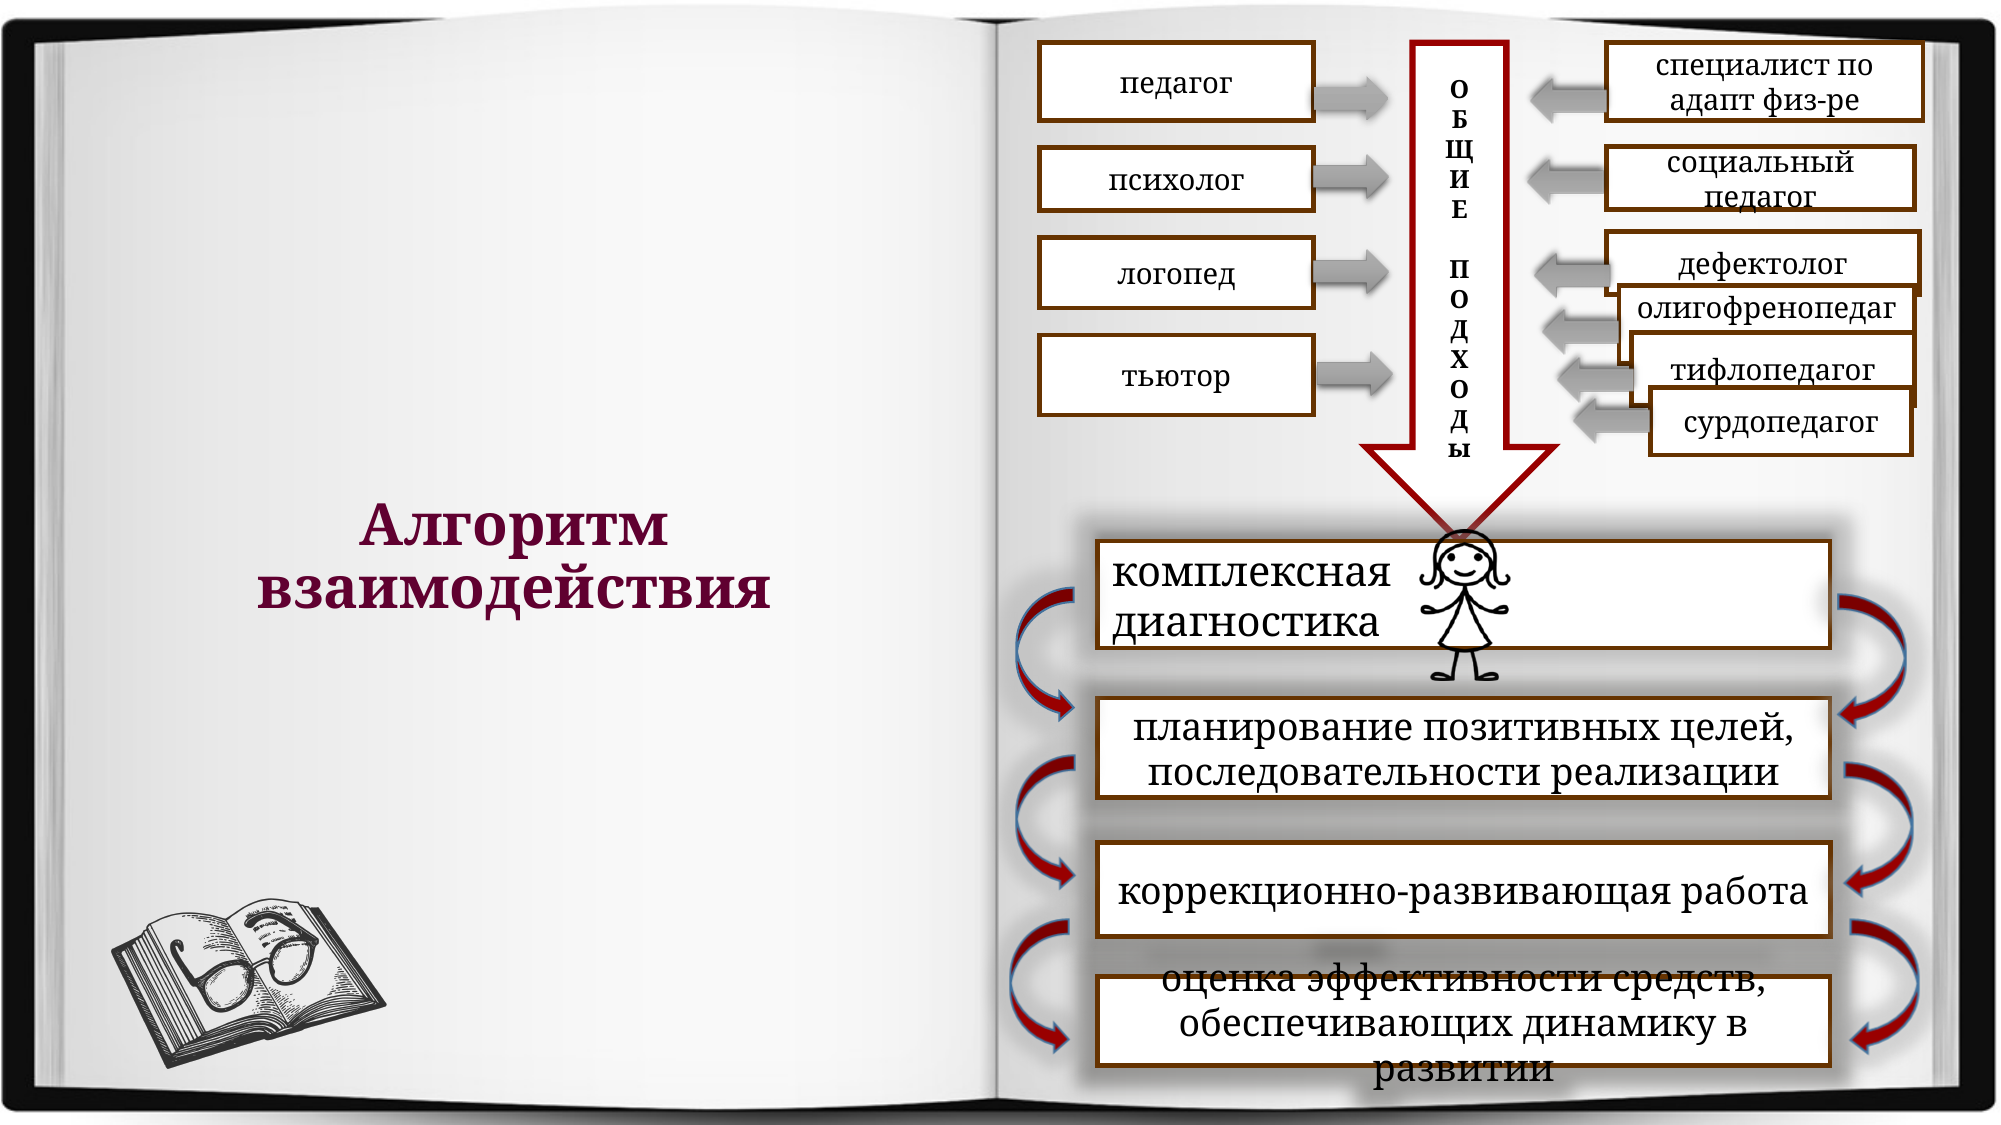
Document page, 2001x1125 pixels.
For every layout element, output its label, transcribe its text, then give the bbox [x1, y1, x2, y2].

text_box социальный педагог [1606, 145, 1915, 211]
text_box комплексная диагностика [1547, 540, 1831, 649]
text_box специалист по адапт физ-ре [1606, 42, 1924, 121]
text_box дефектолог [1606, 230, 1920, 295]
text_box [1313, 76, 1389, 121]
title Алгоритм взаимодействия [197, 429, 832, 629]
text_box О Б Щ И Е П О Д Х О Д ы [1363, 41, 1556, 504]
text_box коррекционно-развивающая работа [1108, 841, 1803, 938]
text_box тифлопедагог [1630, 332, 1915, 406]
text_box психолог [1038, 146, 1315, 212]
text_box комплексная диагностика [1097, 540, 1381, 649]
text_box тьютор [1038, 334, 1315, 416]
text_box логопед [1038, 237, 1315, 309]
text_box планирование позитивных целей, последовательности реализации [1102, 697, 1798, 798]
text_box педагог [1038, 42, 1315, 121]
text_box оценка эффективности средств, обеспечивающих динамику в развитии [1108, 976, 1803, 1067]
text_box сурдопедагог [1650, 386, 1913, 456]
text_box олигофренопедагог [1620, 284, 1915, 344]
picture [0, 0, 2001, 1125]
text_box [1015, 586, 1076, 716]
